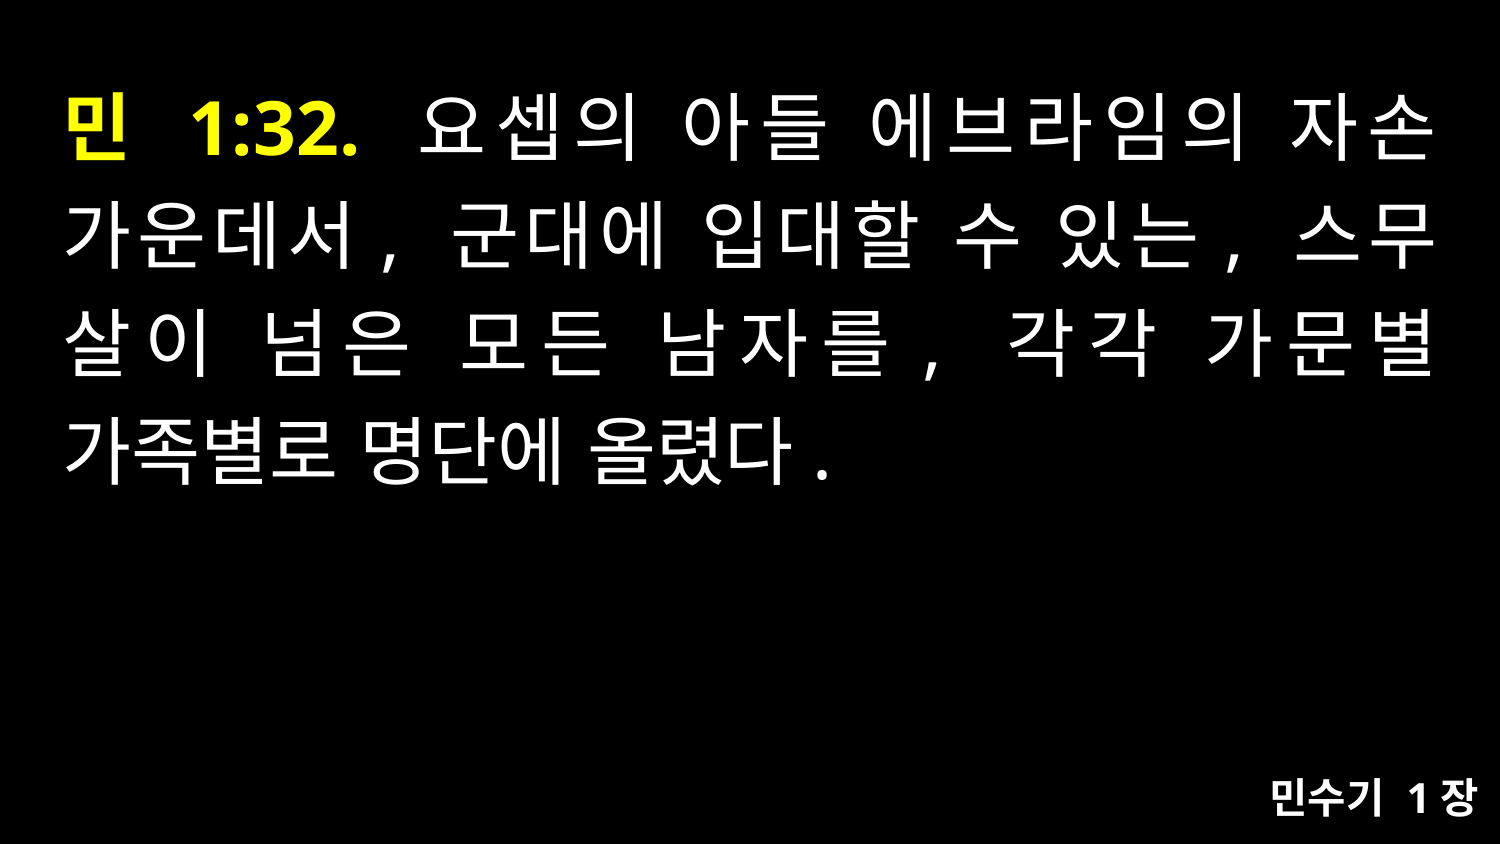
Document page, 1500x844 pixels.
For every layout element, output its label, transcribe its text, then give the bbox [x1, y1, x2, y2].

subtitle 민수기 1장 [916, 770, 1500, 844]
title 민 1:32. 요셉의 아들 에브라임의 자손 가운데서, 군대에 입대할 수 있는, 스무 살이 넘은 모든 남자를, 각각 가문별 가족별로 명단에 올렸다. [0, 0, 1500, 844]
